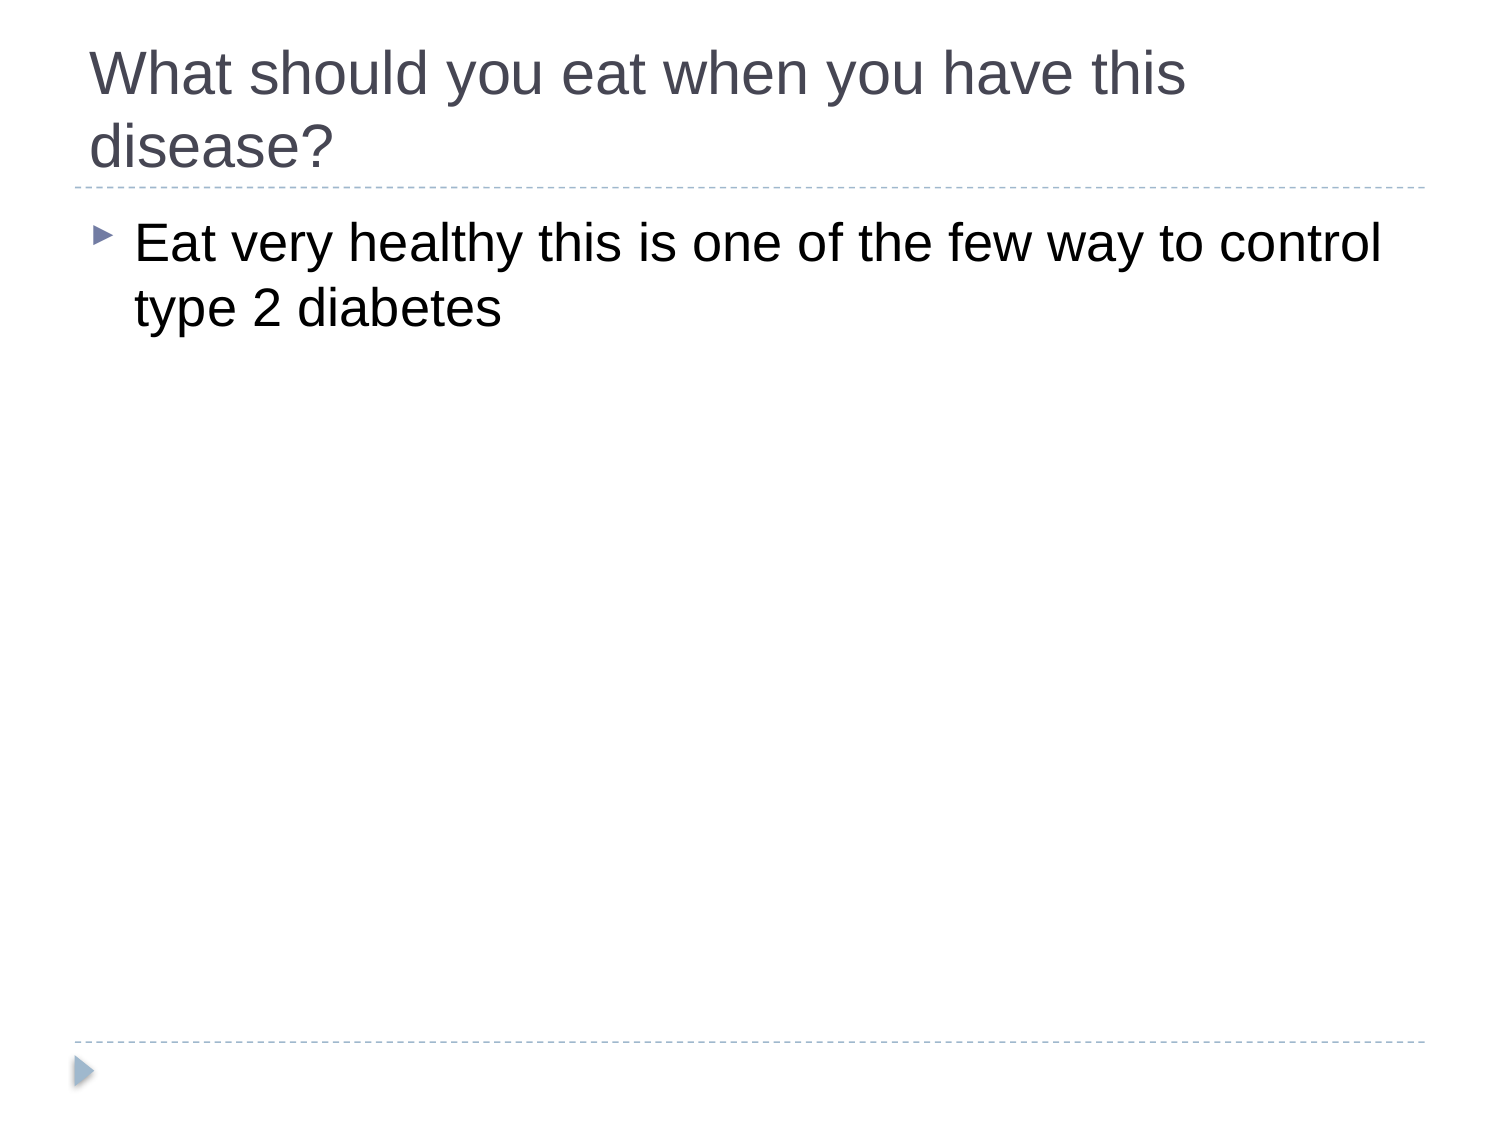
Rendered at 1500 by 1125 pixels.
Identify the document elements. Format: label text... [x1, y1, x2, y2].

list Eat very healthy this is one of the few way to control type 2 diabetes [75, 200, 1425, 1006]
title What should you eat when you have this disease? [75, 24, 1425, 188]
